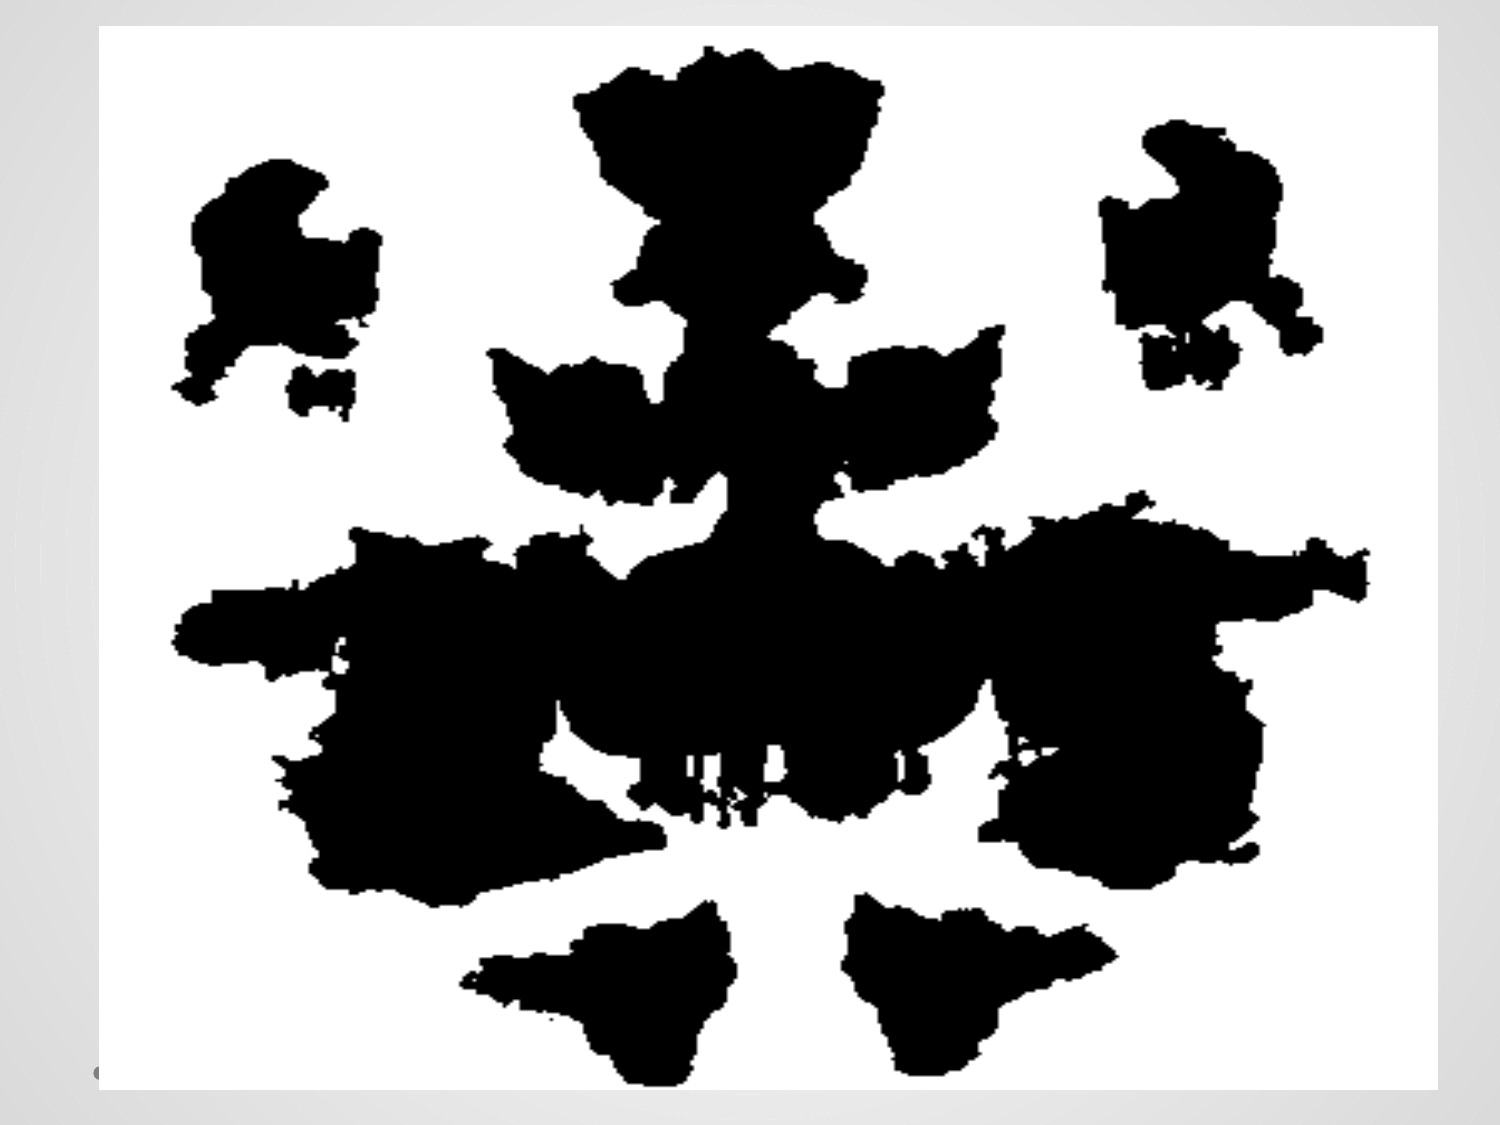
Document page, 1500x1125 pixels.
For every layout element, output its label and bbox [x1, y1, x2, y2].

list [99, 25, 1438, 1090]
